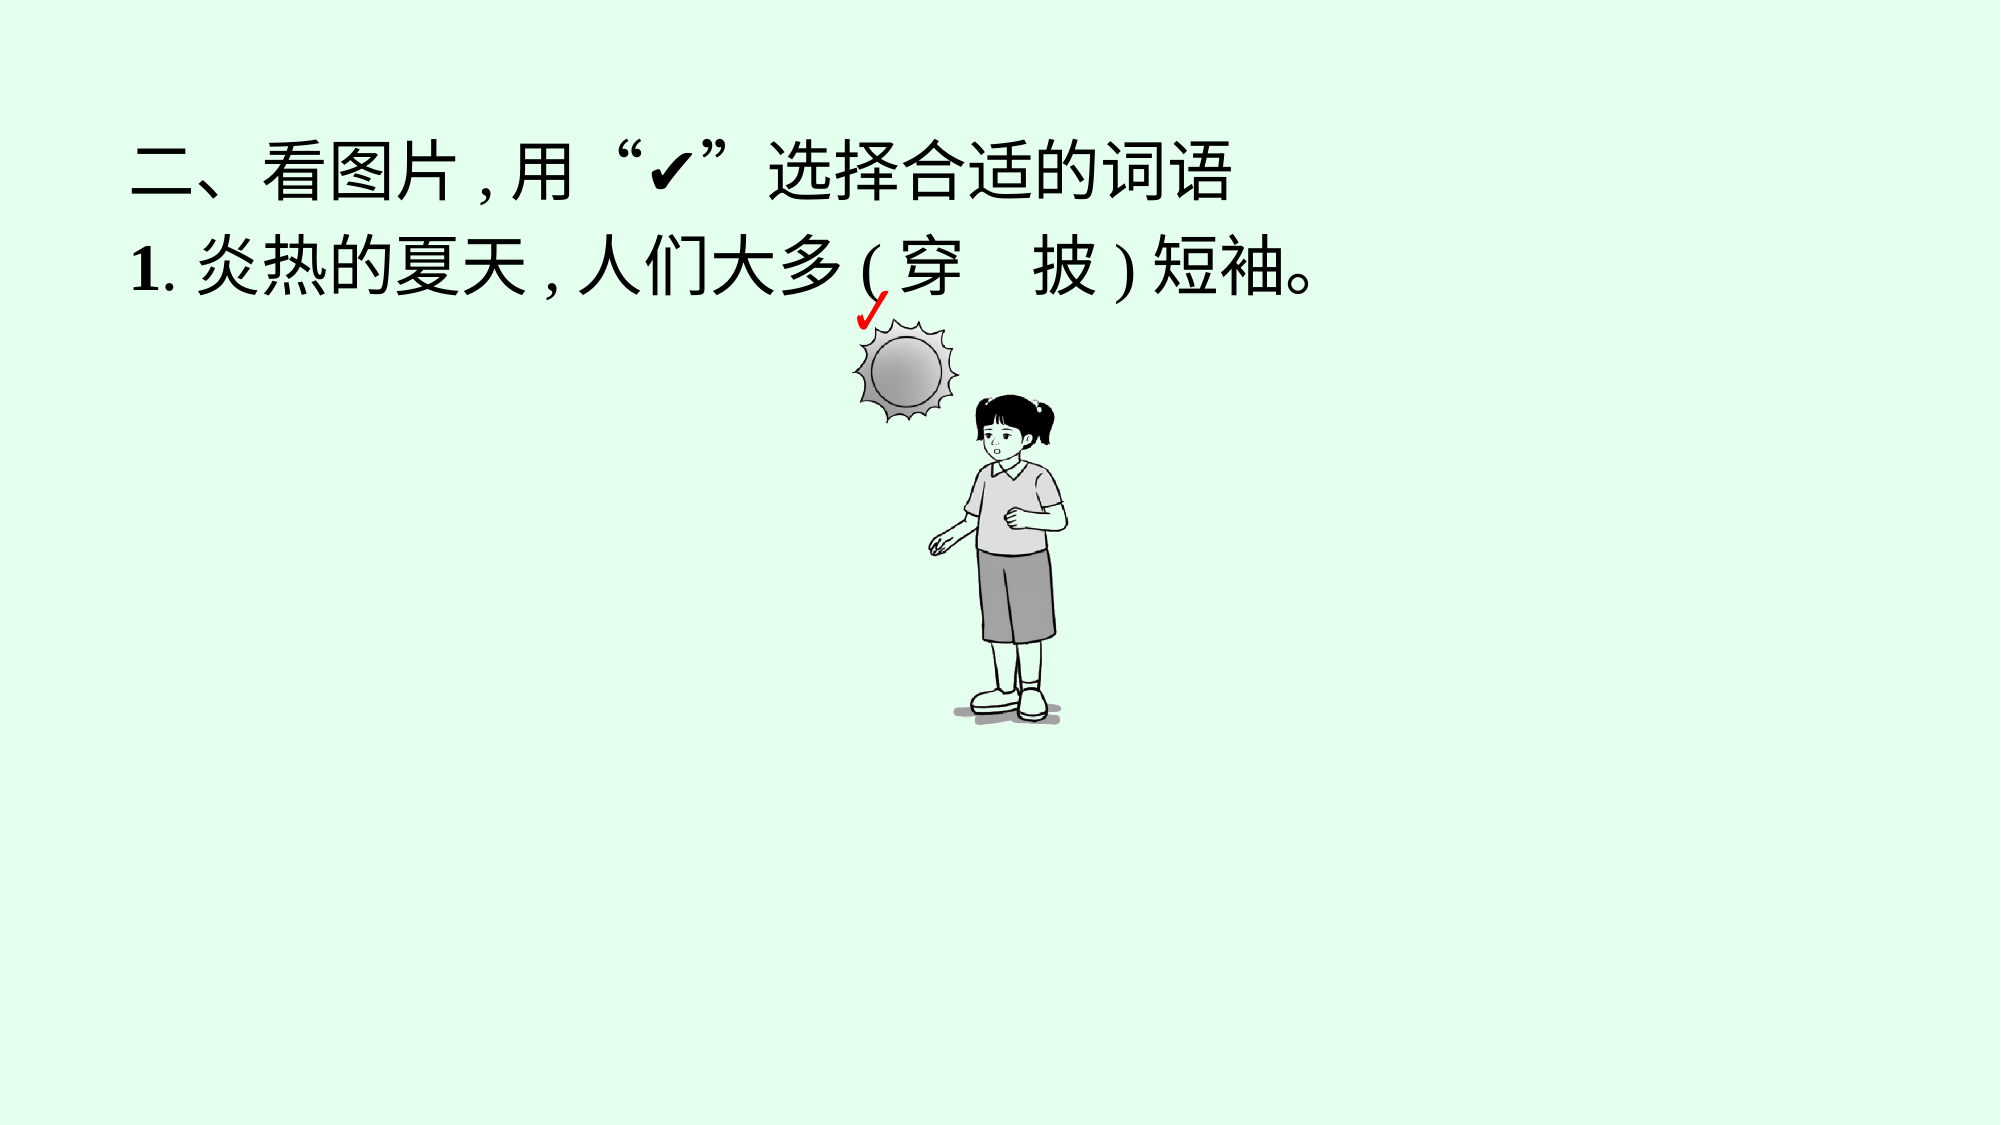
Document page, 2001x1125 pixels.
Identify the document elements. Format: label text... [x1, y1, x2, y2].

picture [844, 304, 1077, 737]
text_box ✔ [839, 239, 926, 350]
text_box 二、看图片,用“✔”选择合适的词语 1.炎热的夏天,人们大多(穿 披)短袖。 [113, 104, 1887, 312]
